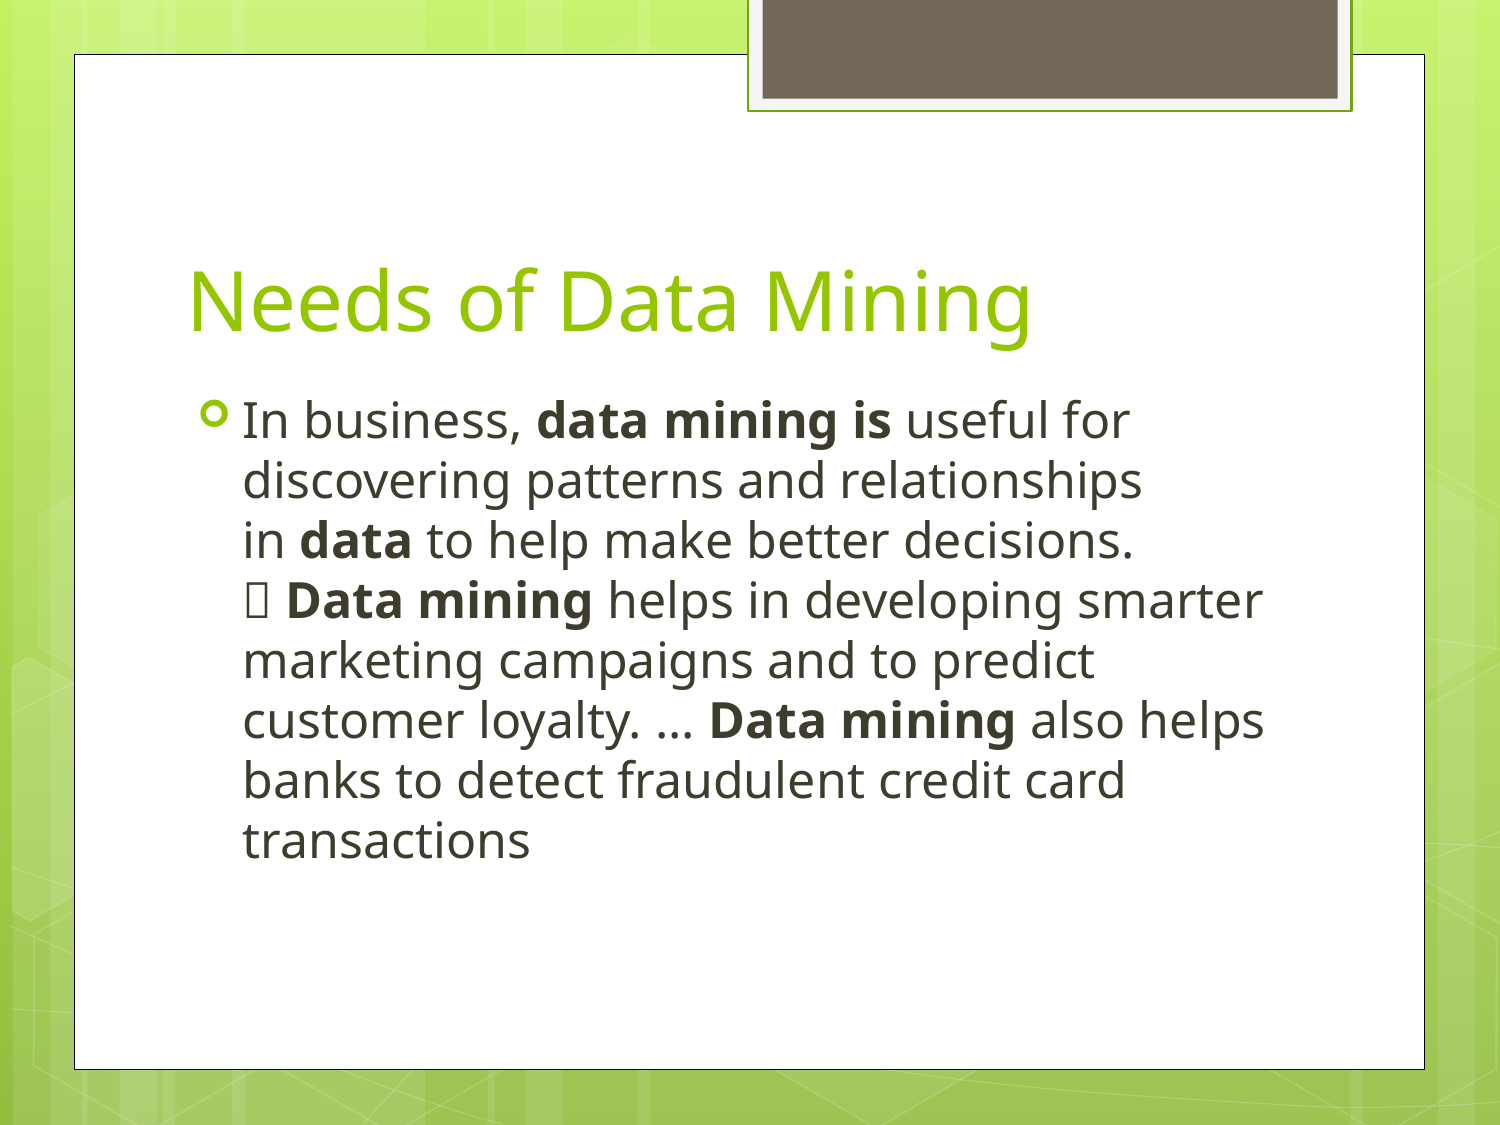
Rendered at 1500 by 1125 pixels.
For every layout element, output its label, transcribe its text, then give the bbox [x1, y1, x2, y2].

title Needs of Data Mining [171, 168, 1324, 357]
list In business, data mining is useful for discovering patterns and relationships in data to help make better decisions.  Data mining helps in developing smarter marketing campaigns and to predict customer loyalty. ... Data mining also helps banks to detect fraudulent credit card transactions [171, 381, 1283, 957]
